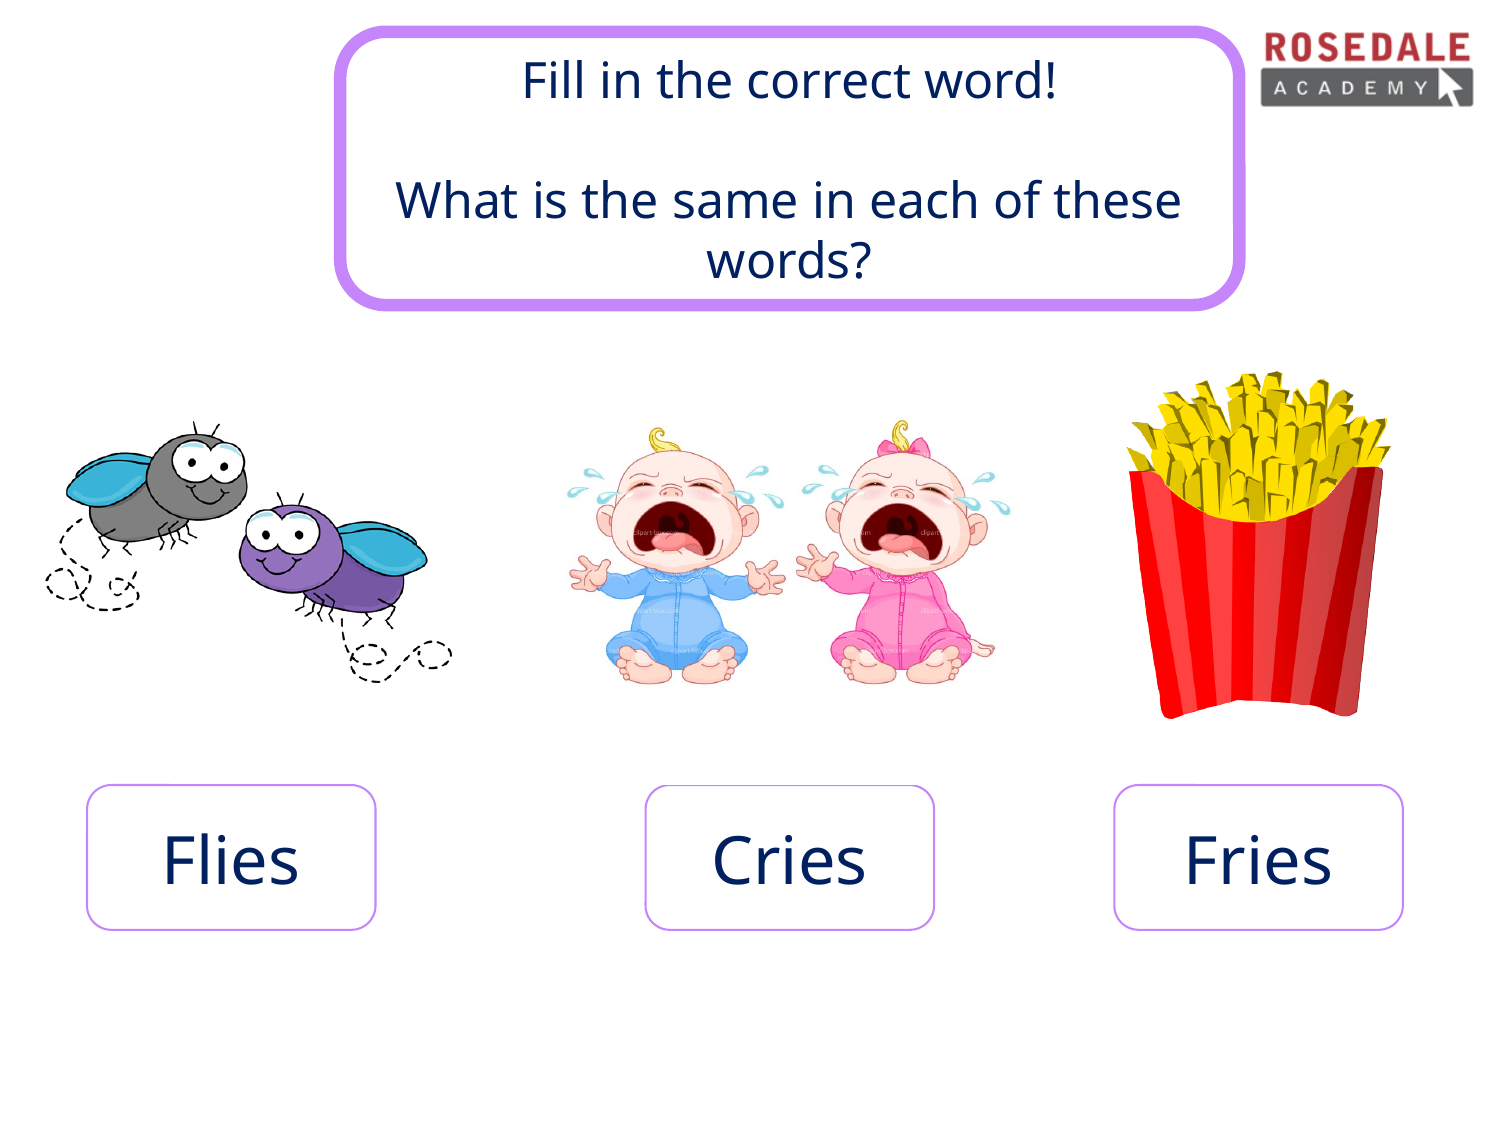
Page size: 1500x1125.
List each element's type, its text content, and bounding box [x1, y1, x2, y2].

picture [555, 319, 1022, 786]
picture [45, 421, 452, 683]
text_box Flies [85, 783, 377, 931]
picture [1258, 31, 1475, 108]
text_box Cries [644, 786, 936, 931]
text_box Fill in the correct word! What is the same in each of these words? [339, 30, 1241, 307]
picture [1126, 371, 1391, 719]
text_box Fries [1113, 783, 1404, 931]
